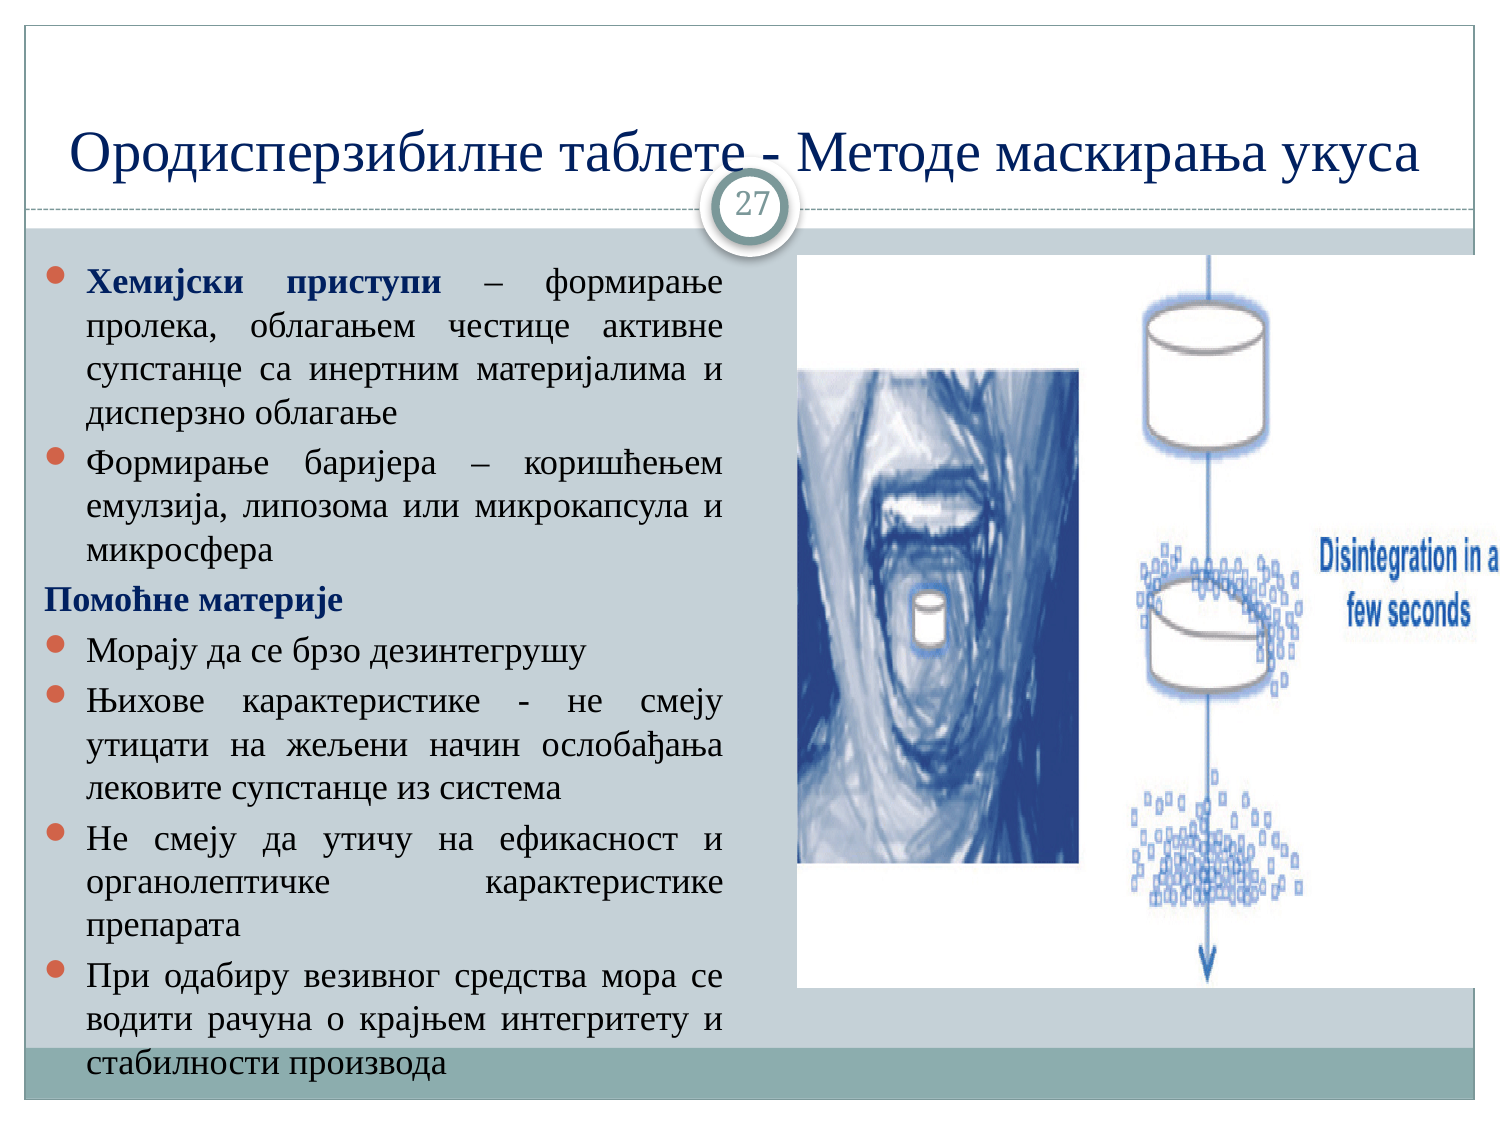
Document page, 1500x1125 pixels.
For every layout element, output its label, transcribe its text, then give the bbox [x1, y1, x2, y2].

title Ородисперзибилне таблете - Методе маскирања укуса [53, 66, 1454, 191]
picture [796, 255, 1500, 988]
list Хемијски приступи – формирање пролека, облагањем честице активне супстанце са инертним материјалима и дисперзно облагање Формирање баријера – коришћењем емулзија, липозома или микрокапсула и микросфера Помоћне материје Морају да се брзо дезинтегрушу Њихове карактеристике - не смеју утицати на жељени начин ослобађања лековите супстанце из система Не смеју да утичу на ефикасност и органолептичке карактеристике препарата При одабиру везивног средства мора се водити рачуна о крајњем интегритету и стабилности производа [29, 250, 739, 1106]
slide_number 27 [715, 168, 791, 241]
